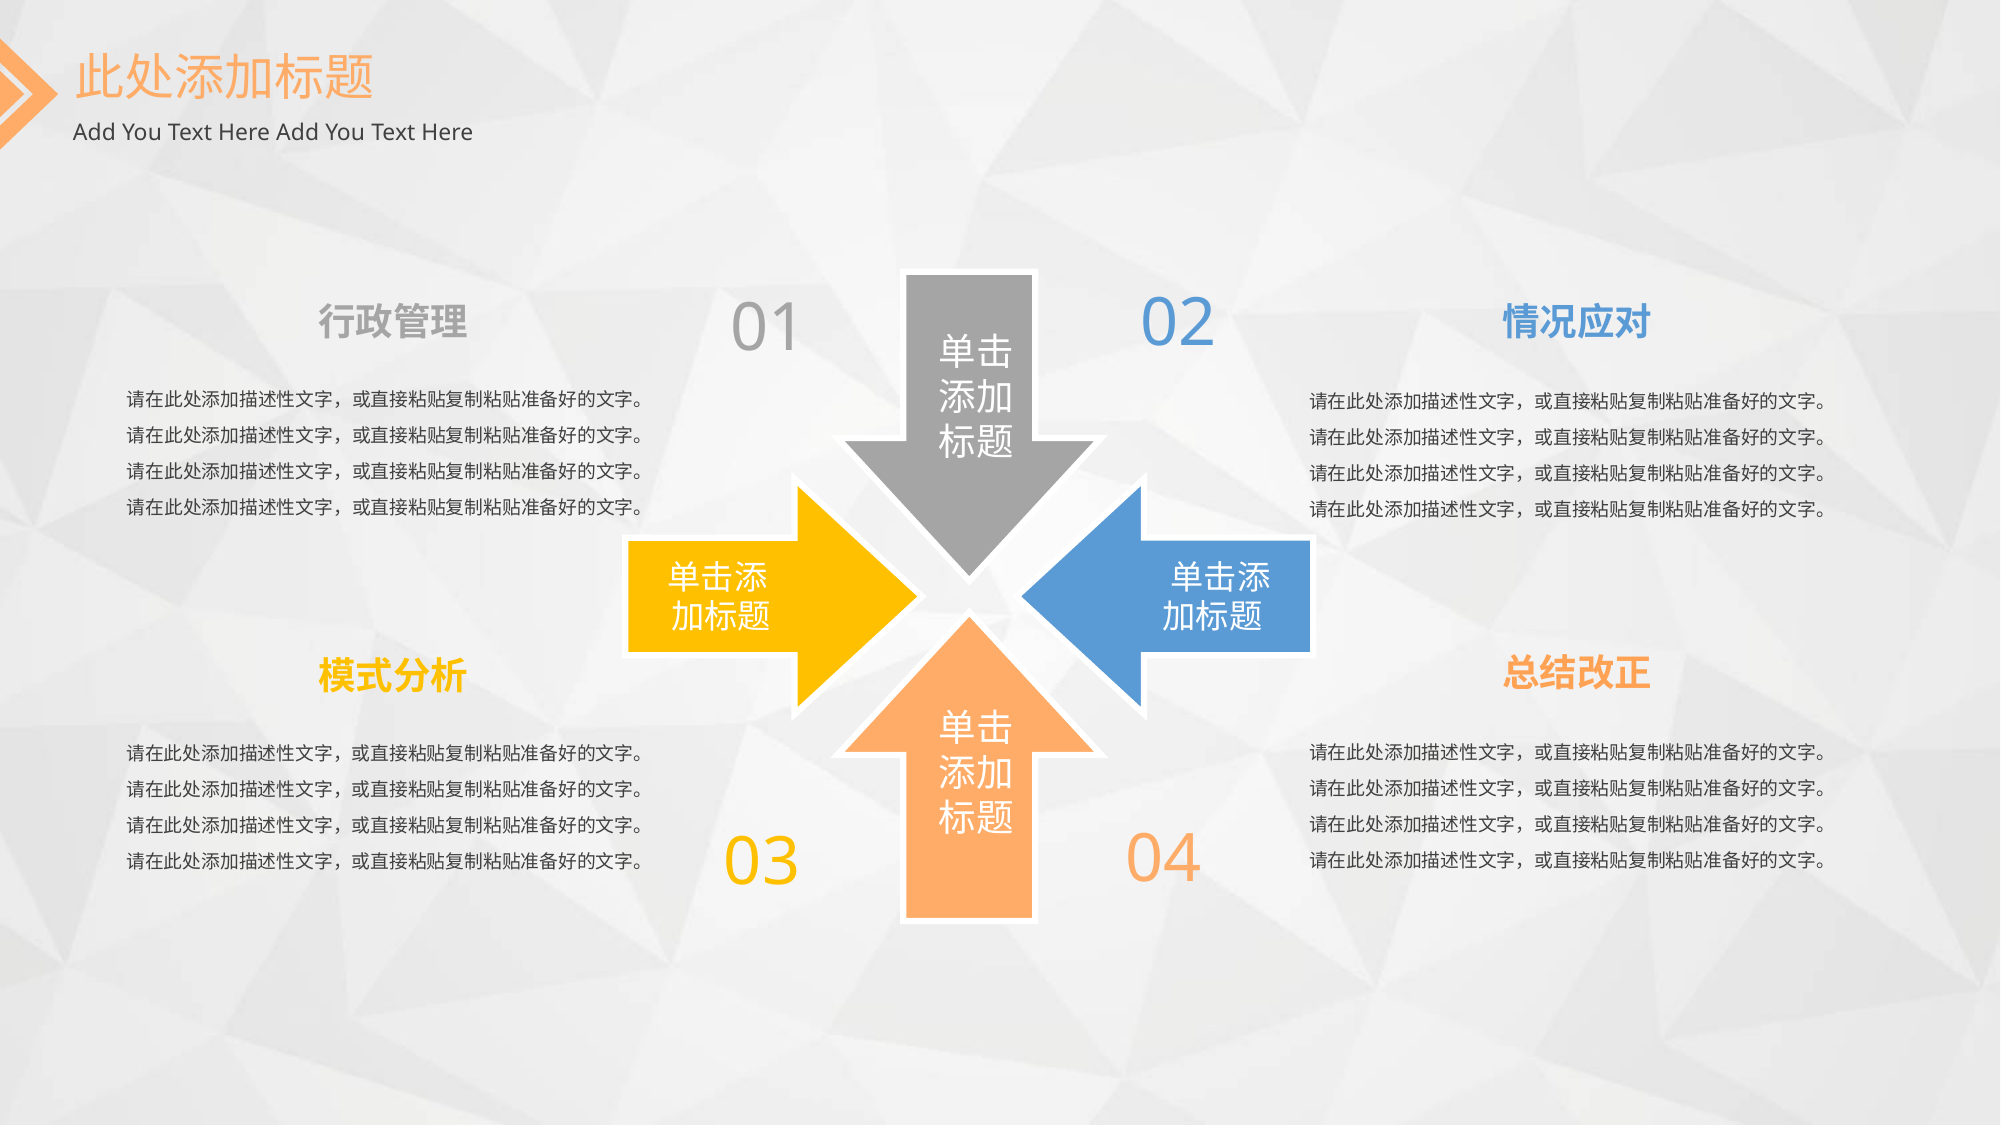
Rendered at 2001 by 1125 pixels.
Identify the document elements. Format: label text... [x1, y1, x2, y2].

text_box Add You Text Here Add You Text Here [58, 101, 517, 153]
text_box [625, 478, 923, 715]
text_box 此处添加标题 [59, 38, 390, 101]
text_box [1121, 271, 2000, 641]
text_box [837, 271, 1102, 581]
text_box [1016, 478, 1121, 715]
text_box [111, 276, 826, 565]
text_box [1106, 641, 2000, 1025]
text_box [111, 644, 819, 971]
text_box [837, 611, 1102, 921]
picture [0, 0, 2001, 1125]
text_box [0, 38, 59, 150]
